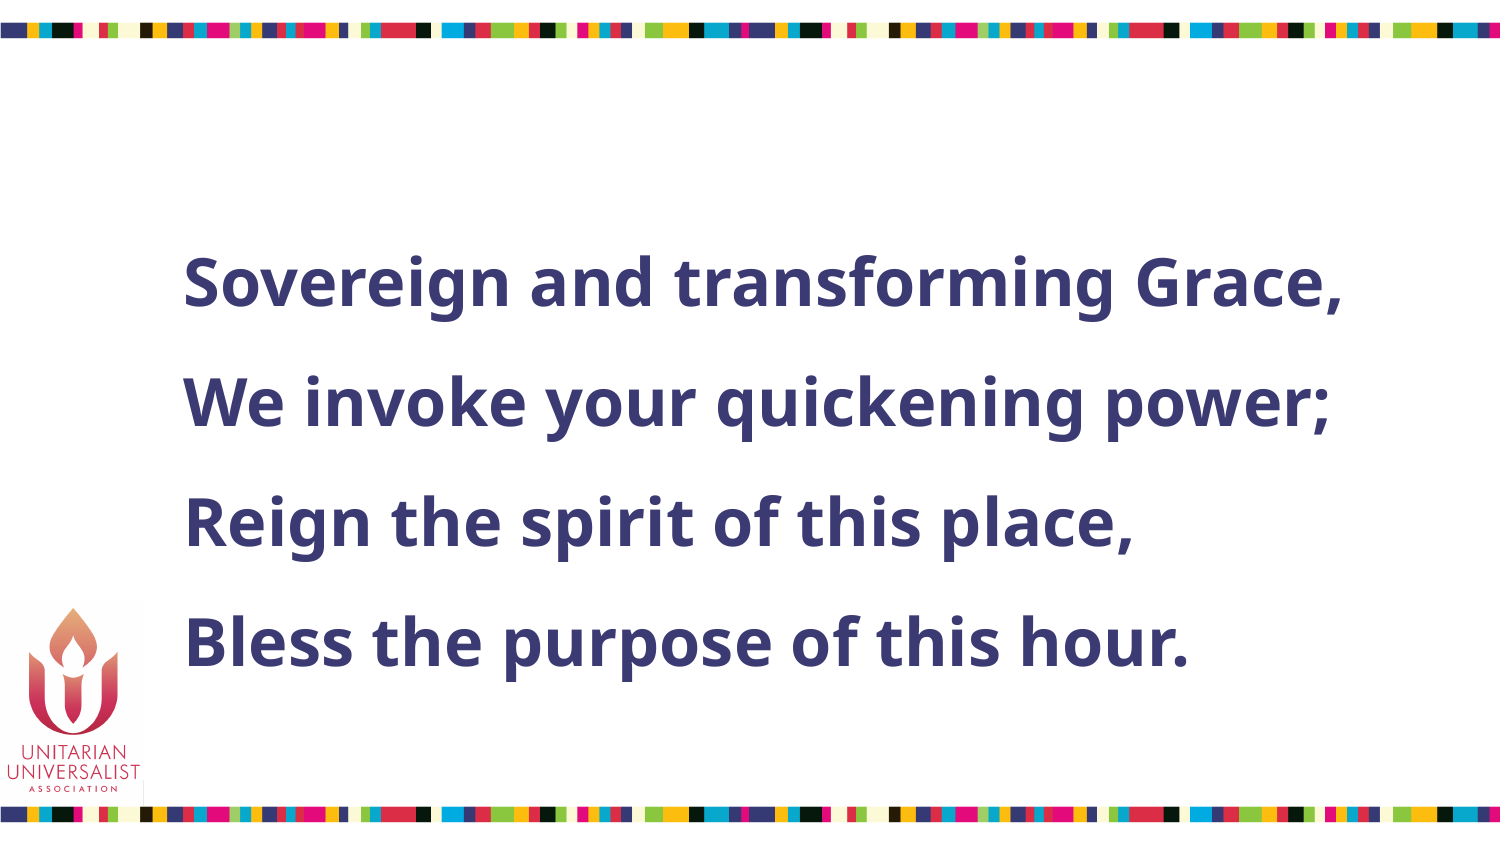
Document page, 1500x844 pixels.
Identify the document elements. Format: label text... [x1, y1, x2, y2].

text_box Sovereign and transforming Grace, We invoke your quickening power; Reign the spirit of this place, Bless the purpose of this hour. [168, 184, 1421, 695]
picture [0, 600, 1500, 824]
picture [0, 22, 1500, 40]
